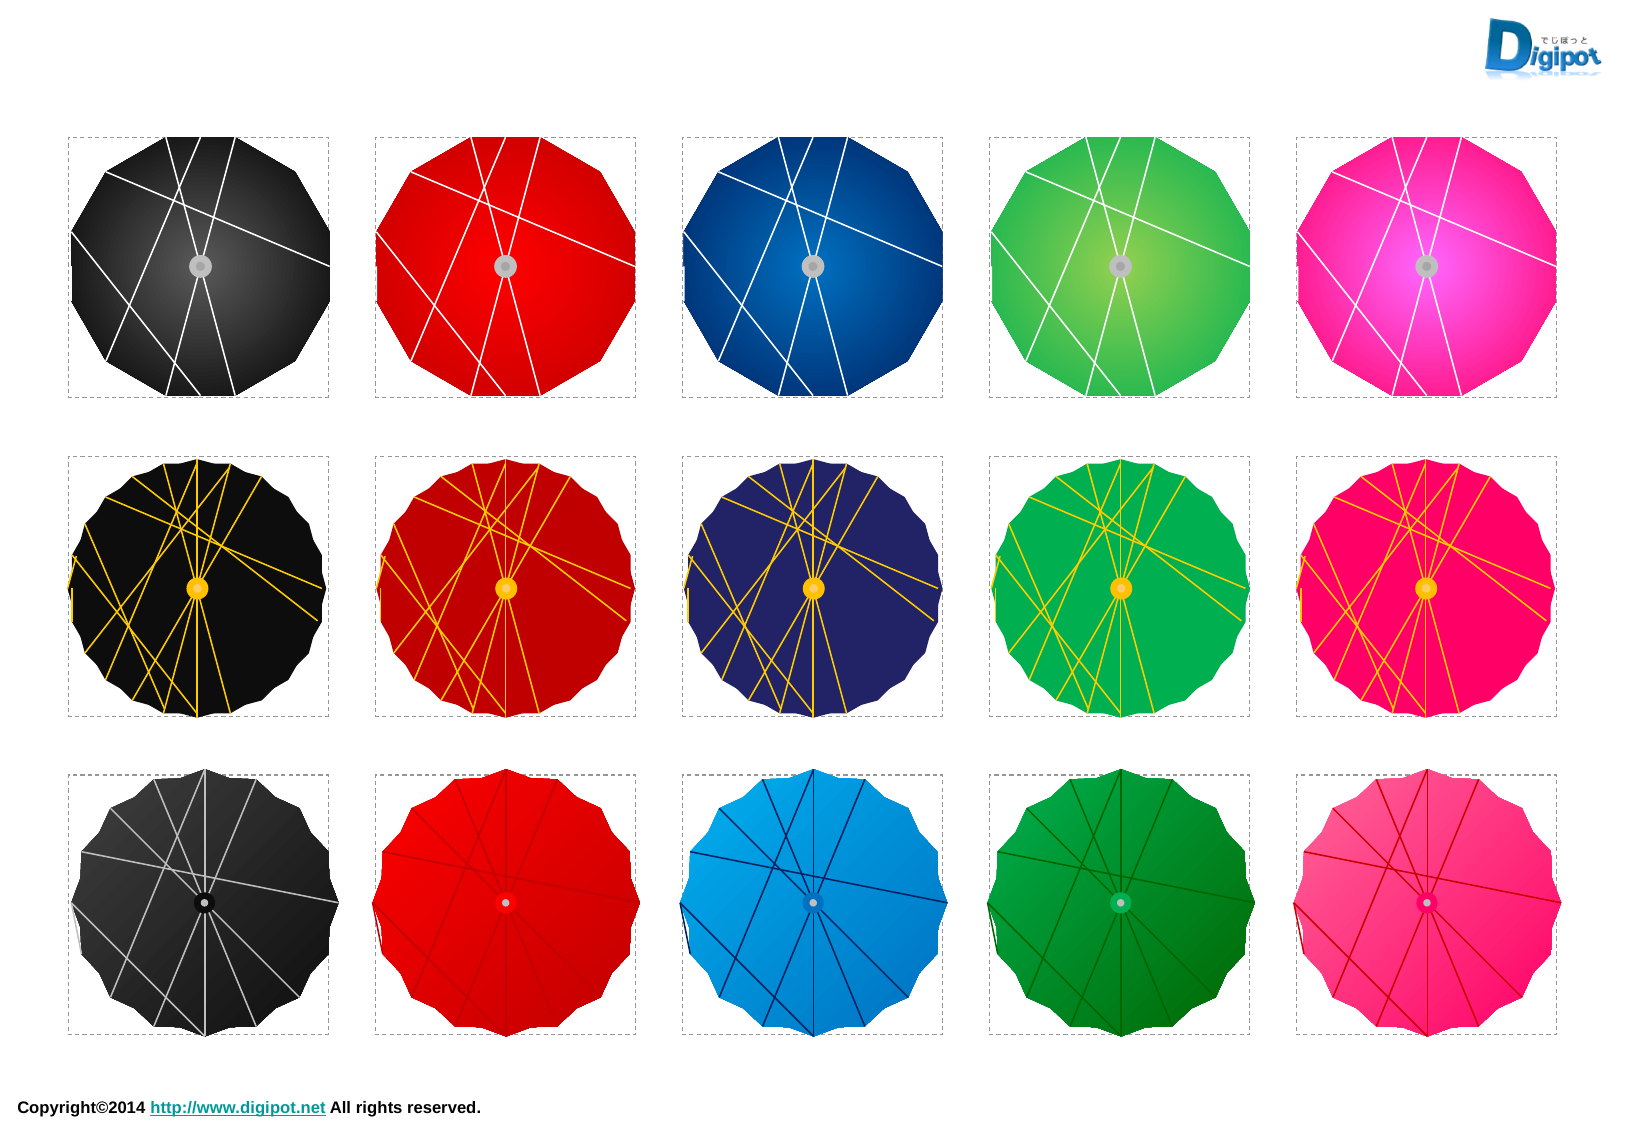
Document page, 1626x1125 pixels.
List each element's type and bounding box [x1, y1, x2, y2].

text_box [376, 458, 636, 718]
text_box [991, 136, 1250, 396]
text_box [683, 136, 943, 396]
text_box [1293, 768, 1562, 1037]
picture [1485, 18, 1602, 82]
text_box [679, 768, 948, 1037]
text_box [1295, 458, 1556, 718]
text_box [67, 458, 327, 718]
text_box [376, 136, 635, 396]
text_box [71, 768, 339, 1037]
text_box [71, 136, 330, 396]
text_box [991, 458, 1251, 718]
text_box [372, 768, 641, 1037]
text_box [1297, 136, 1557, 396]
text_box [987, 768, 1256, 1037]
text_box [683, 458, 943, 718]
